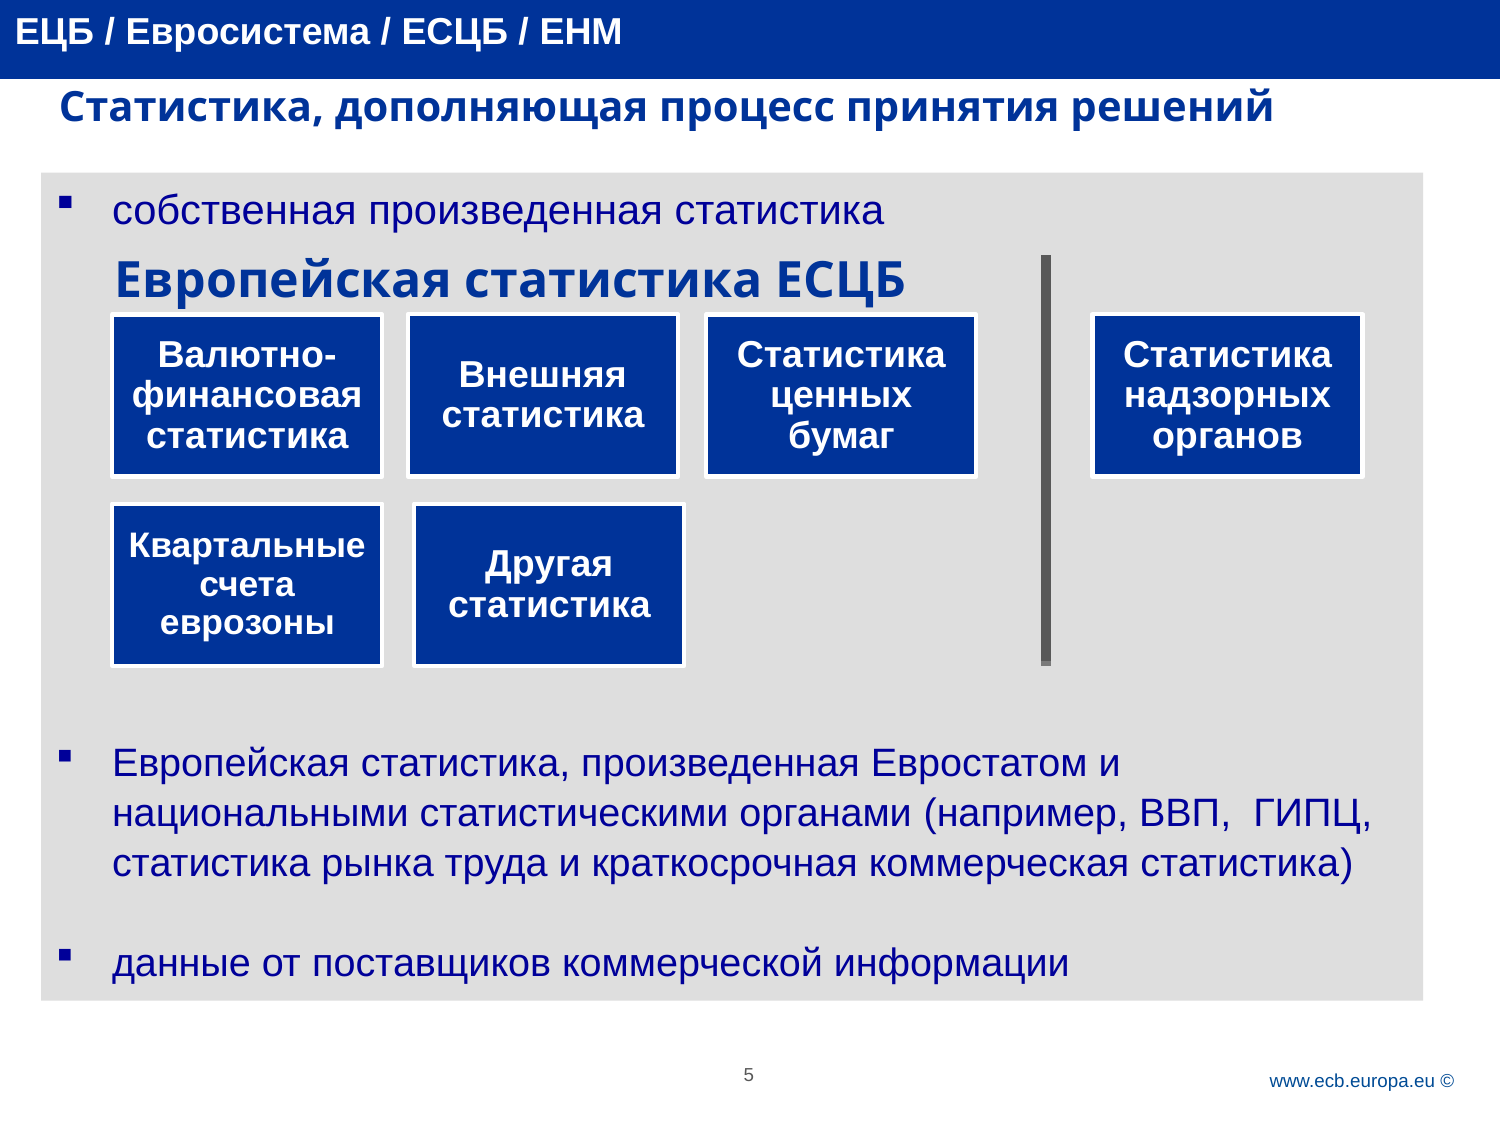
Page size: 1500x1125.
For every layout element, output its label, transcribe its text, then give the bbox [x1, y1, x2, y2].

text_box [5, 0, 1465, 91]
text_box Другая статистика [412, 502, 686, 668]
text_box ЕЦБ / Евросистема / ЕСЦБ / ЕНМ [0, 0, 934, 60]
text_box Внешняя статистика [406, 315, 680, 479]
text_box Статистика надзорных органов [1090, 312, 1365, 479]
text_box Квартальные счета еврозоны [110, 502, 384, 668]
text_box Валютно-финансовая статистика [110, 315, 384, 479]
picture [1041, 255, 1051, 666]
text_box собственная произведенная статистика Европейская статистика, произведенная Евростатом и национальными статистическими органами (например, ВВП, ГИПЦ, статистика рынка труда и краткосрочная коммерческая статистика) данные от поставщиков коммерческой информации [41, 172, 1424, 1001]
text_box Европейская статистика ЕСЦБ [100, 243, 1010, 315]
text_box Статистика ценных бумаг [704, 315, 978, 479]
slide_number 5 [714, 1062, 783, 1102]
text_box Статистика, дополняющая процесс принятия решений [44, 66, 1455, 170]
text_box [1393, 1057, 1500, 1118]
